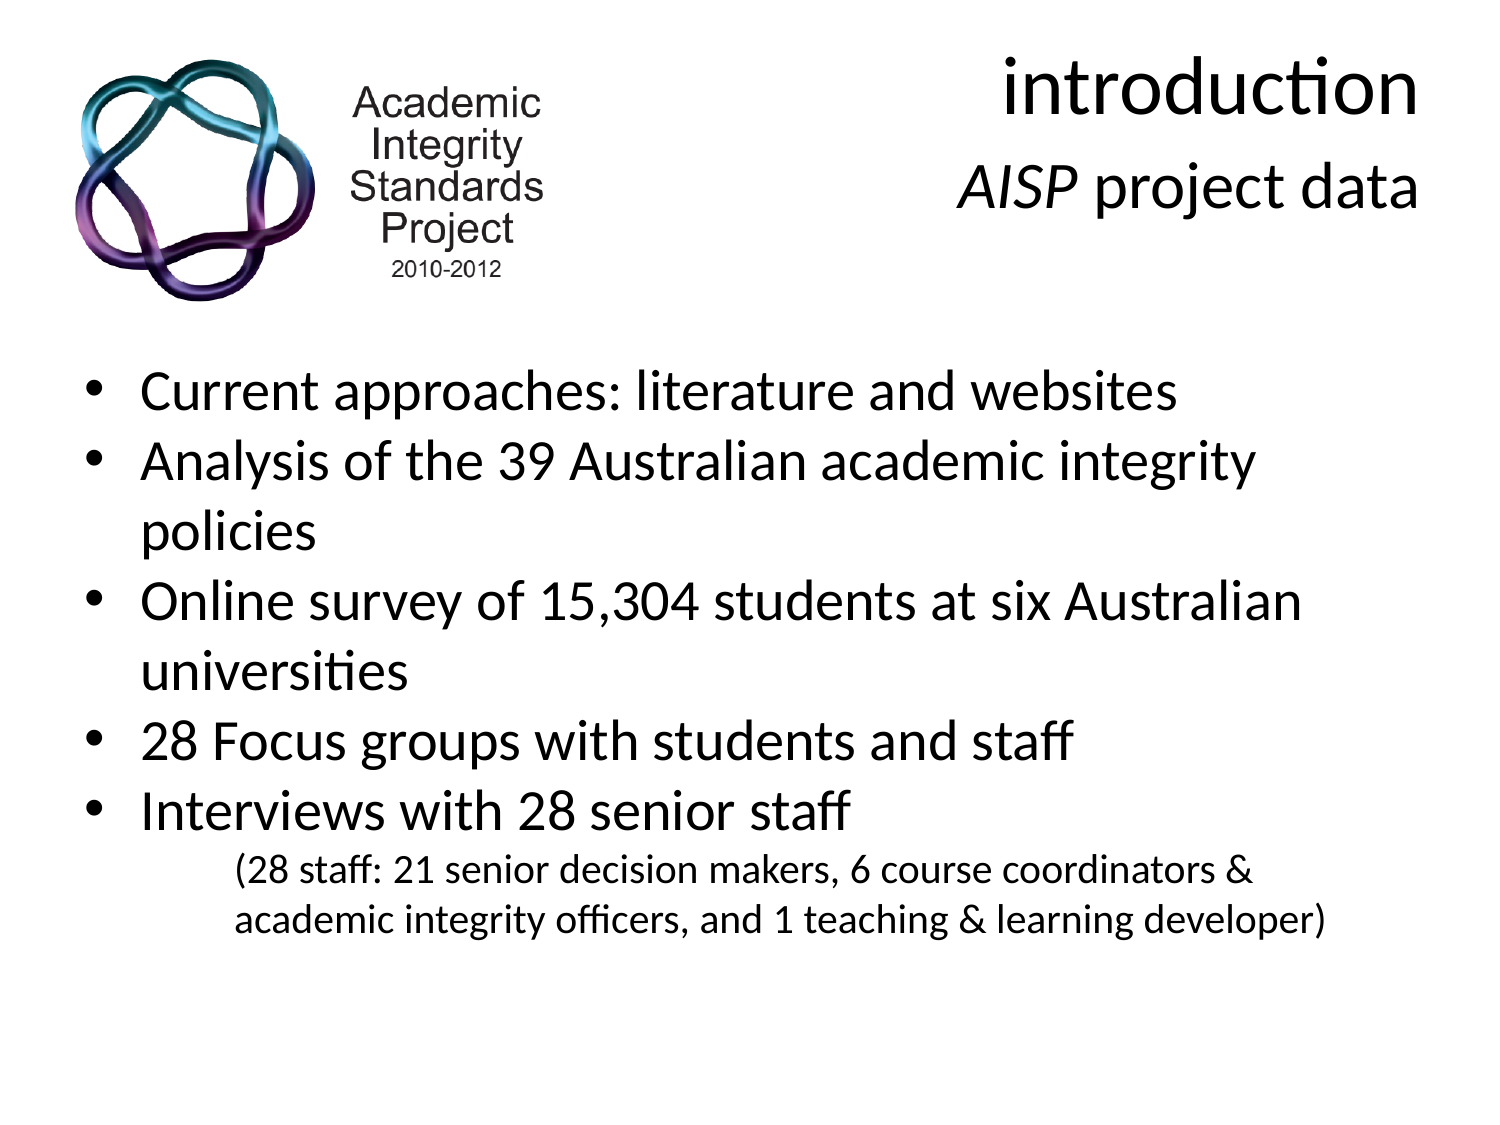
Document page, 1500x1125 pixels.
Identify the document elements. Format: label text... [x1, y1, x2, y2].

text_box introduction AISP project data Current approaches: literature and websites Analysis of the 39 Australian academic integrity policies Online survey of 15,304 students at six Australian universities 28 Focus groups with students and staff Interviews with 28 senior staff (28 staff: 21 senior decision makers, 6 course coordinators & academic integrity officers, and 1 teaching & learning developer) [69, 24, 1436, 950]
picture [0, 24, 601, 318]
